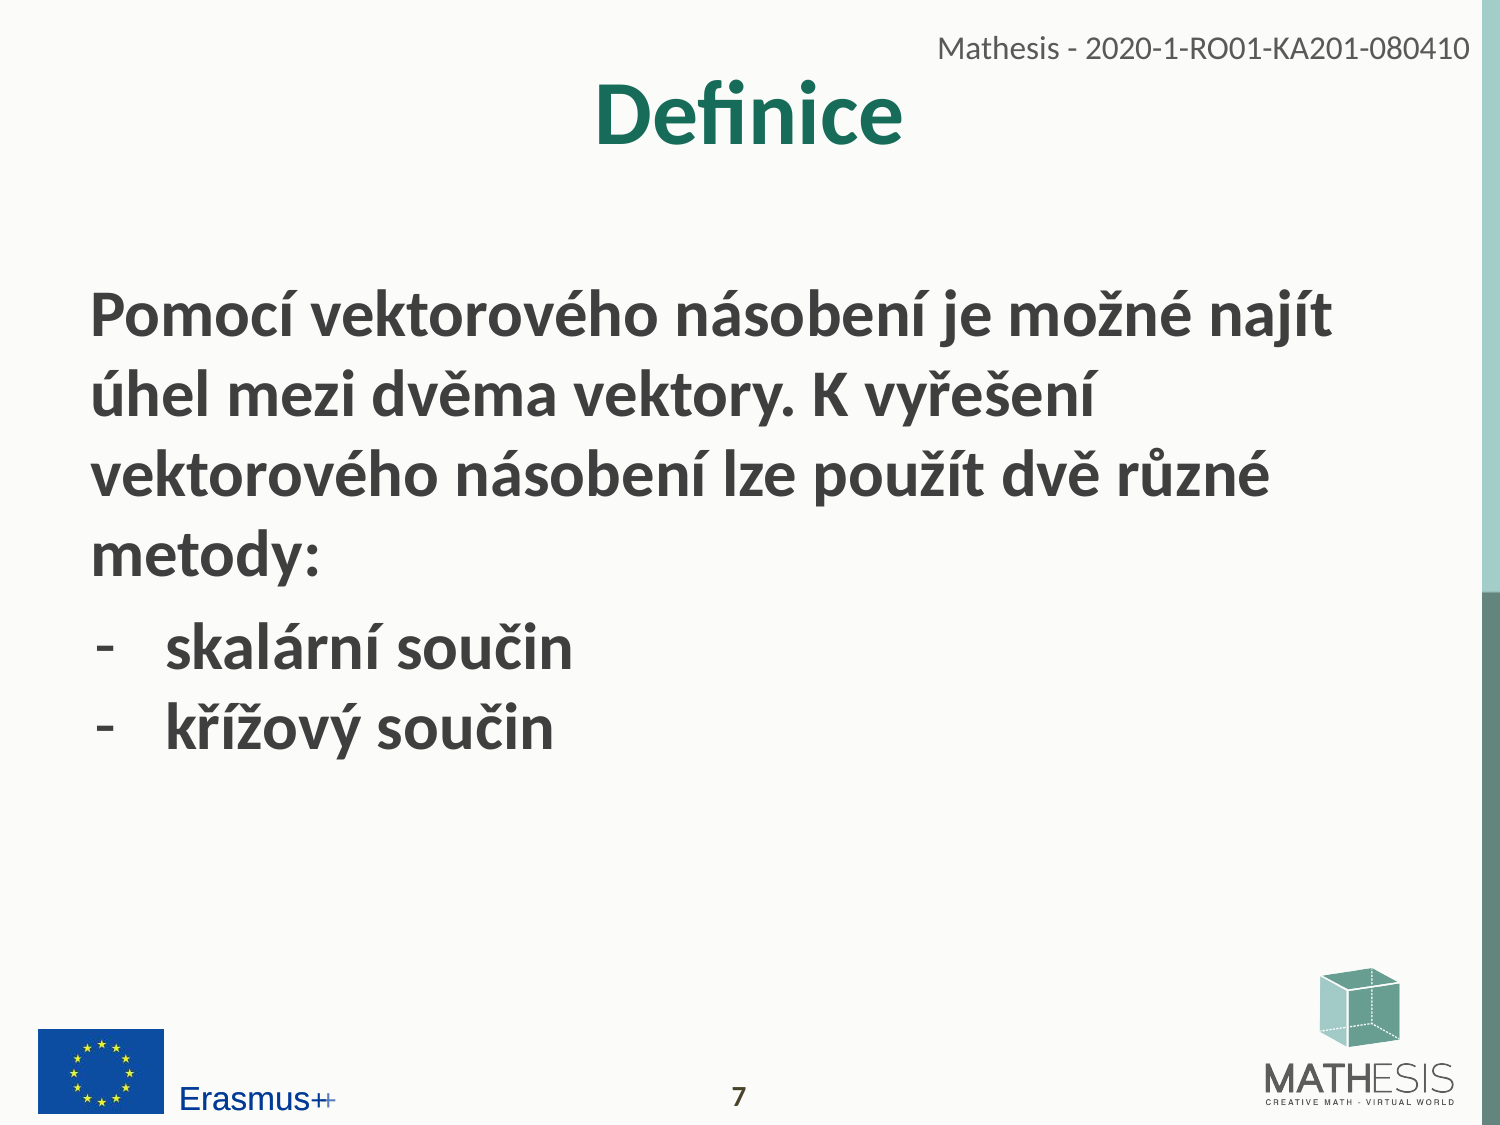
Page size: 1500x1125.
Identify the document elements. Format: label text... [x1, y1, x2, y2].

list Pomocí vektorového násobení je možné najít úhel mezi dvěma vektory. K vyřešení vektorového násobení lze použít dvě různé metody: skalární součin křížový součin [75, 262, 1425, 1005]
picture [38, 1029, 164, 1114]
title Definice [75, 45, 1425, 233]
